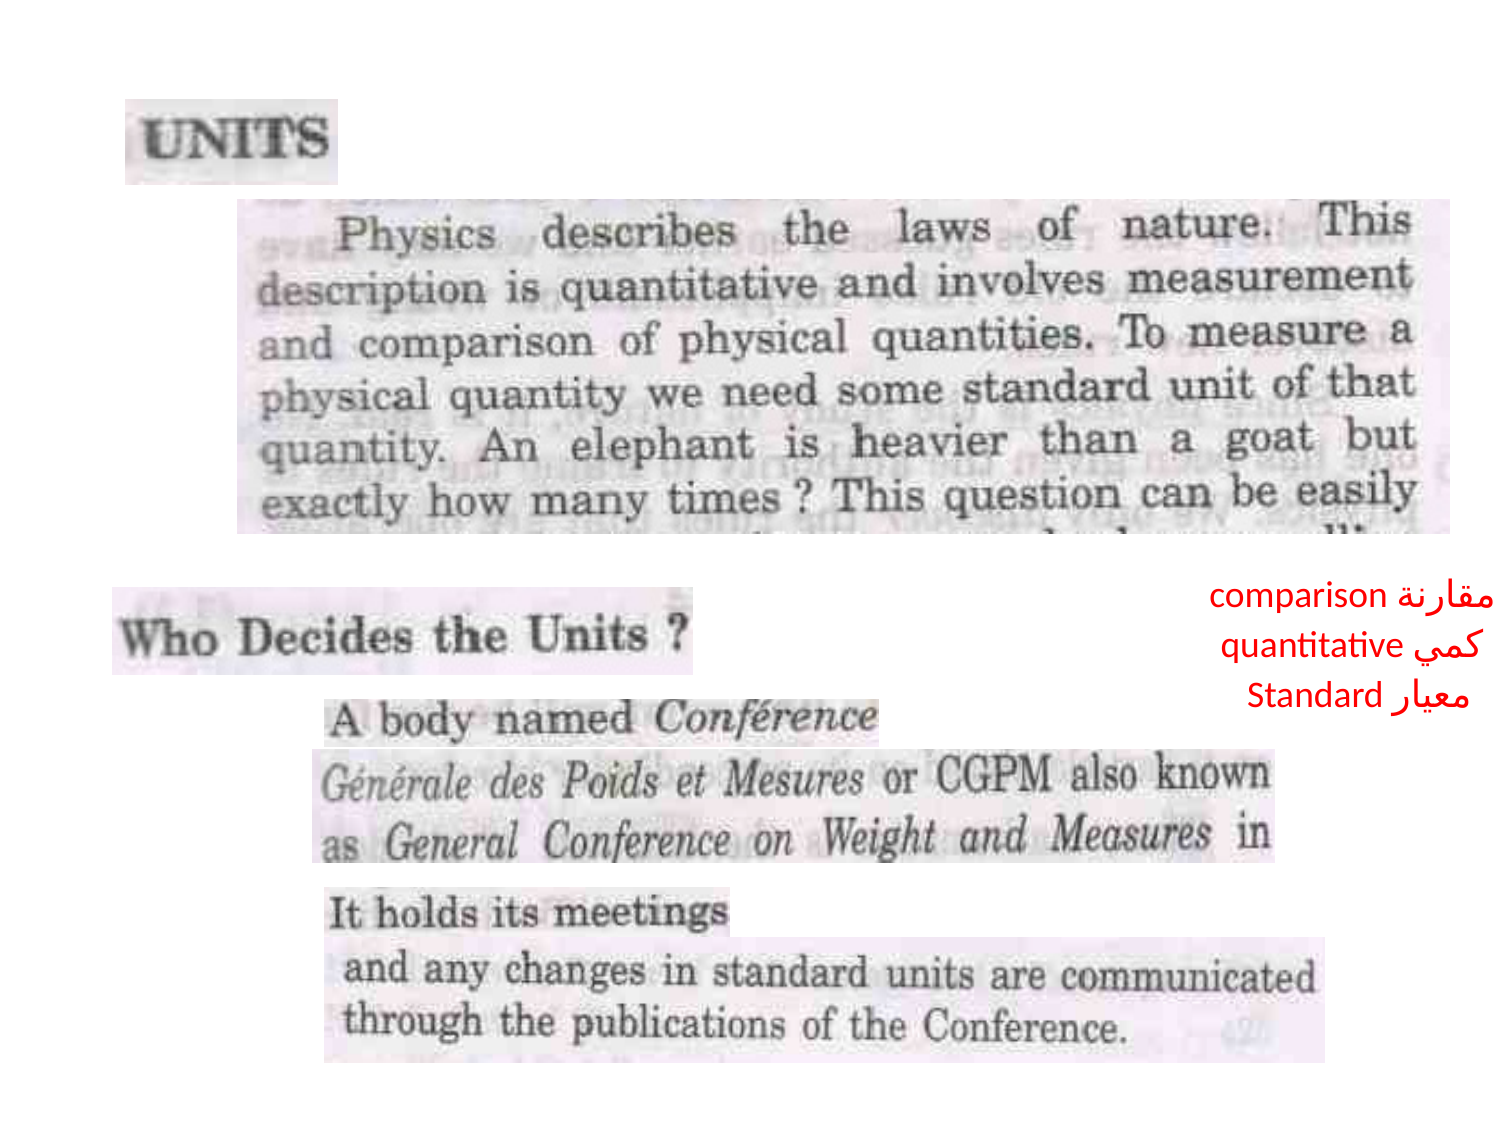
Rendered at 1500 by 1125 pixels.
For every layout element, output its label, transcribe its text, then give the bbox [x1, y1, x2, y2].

text_box Standard معيار [1232, 662, 1487, 723]
picture [324, 699, 880, 748]
picture [112, 587, 693, 676]
text_box quantitative كمي [1205, 623, 1500, 673]
picture [124, 99, 338, 186]
picture [324, 887, 1326, 1063]
picture [237, 199, 1451, 534]
text_box comparison مقارنة [1194, 562, 1500, 623]
picture [312, 749, 1276, 863]
